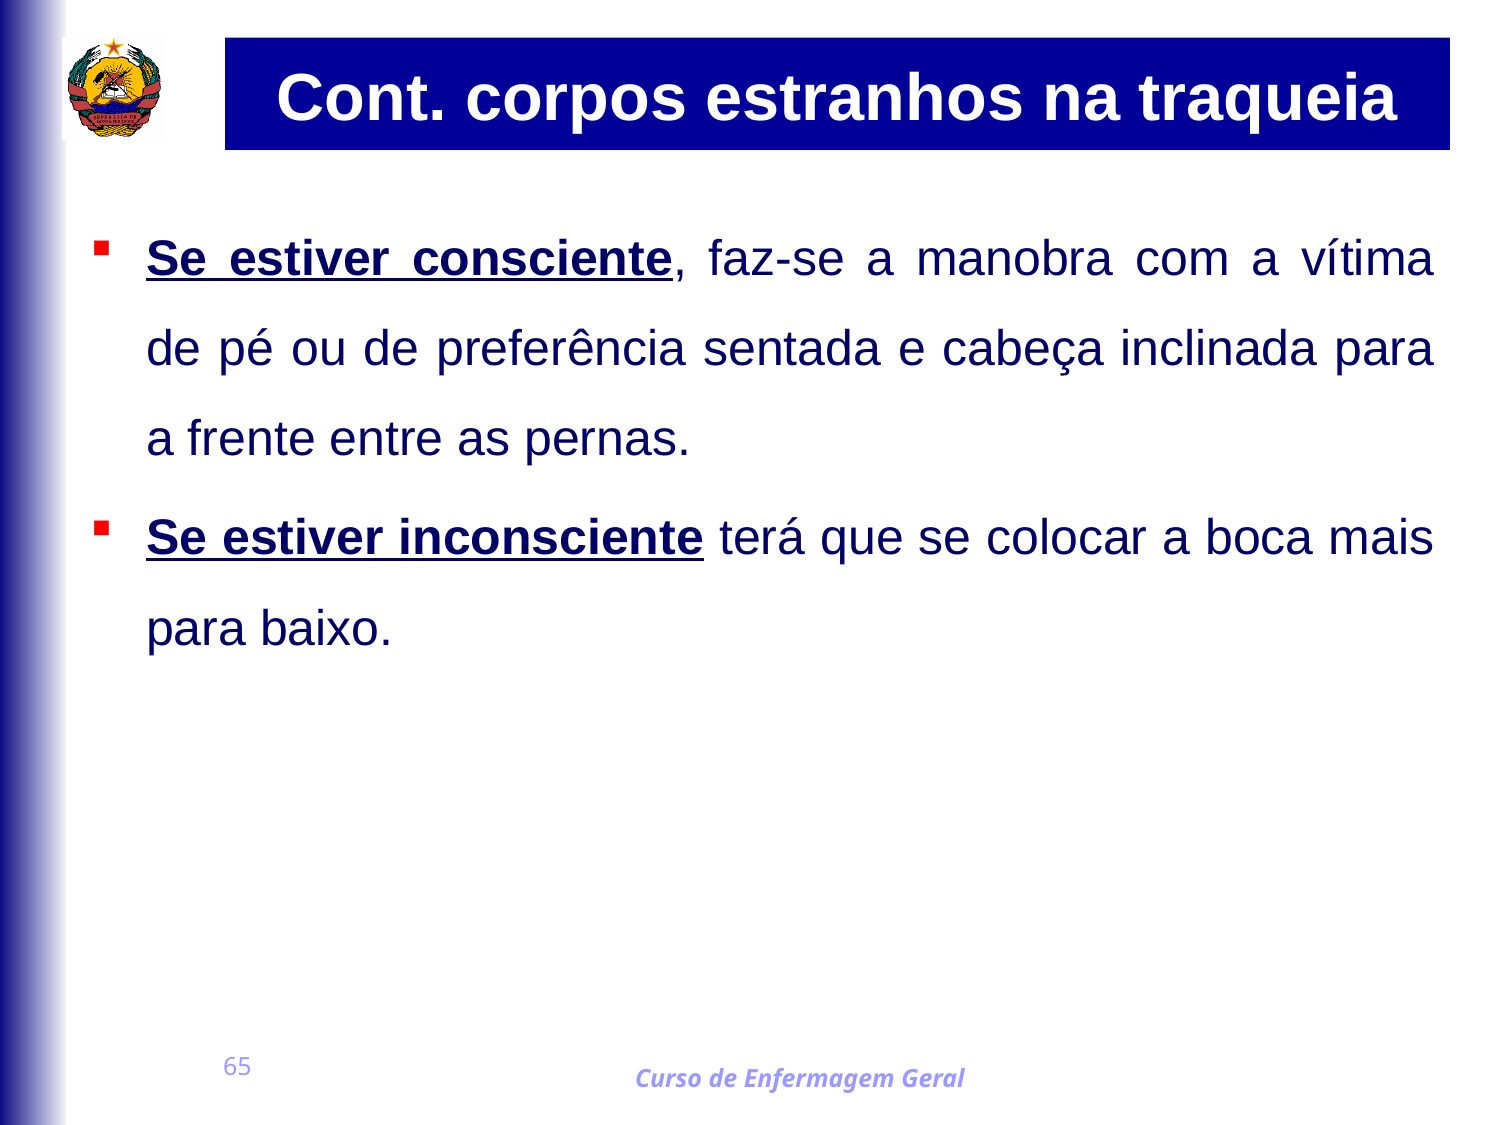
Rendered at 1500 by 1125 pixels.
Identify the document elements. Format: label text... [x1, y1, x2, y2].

footer Curso de Enfermagem Geral [499, 1049, 1101, 1101]
slide_number 65 [62, 1037, 413, 1098]
title Cont. corpos estranhos na traqueia [224, 37, 1451, 151]
list Se estiver consciente, faz-se a manobra com a vítima de pé ou de preferência sentada e cabeça inclinada para a frente entre as pernas. Se estiver inconsciente terá que se colocar a boca mais para baixo. [74, 187, 1451, 1013]
